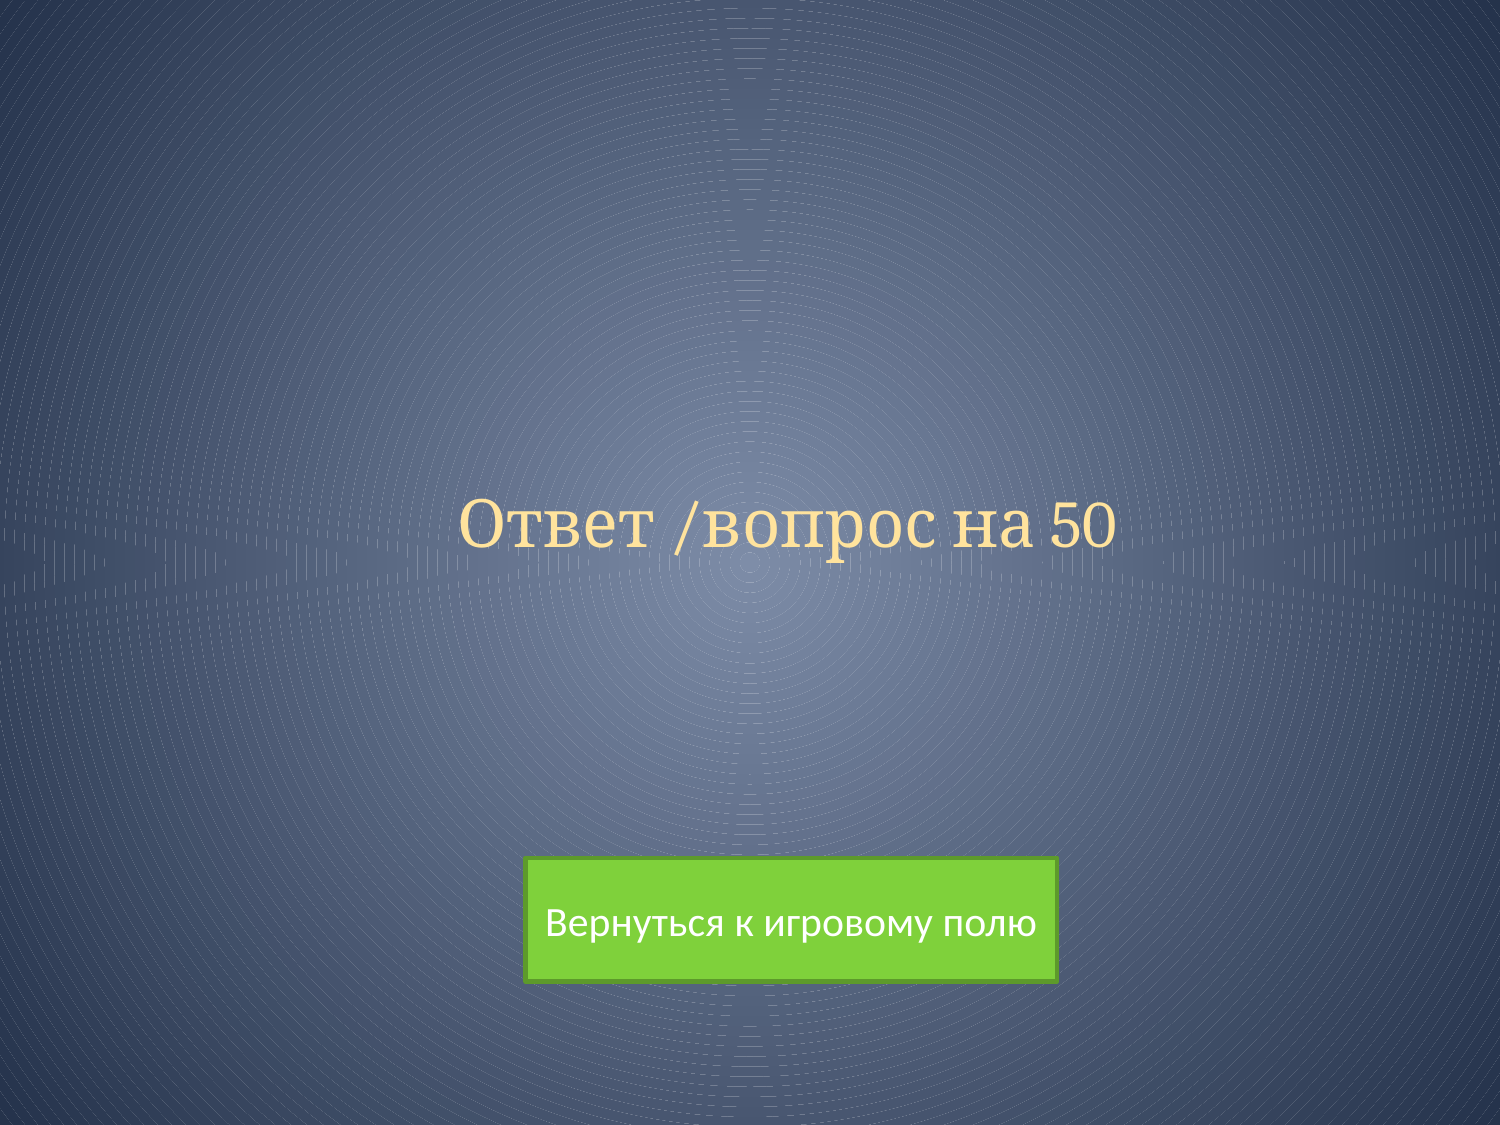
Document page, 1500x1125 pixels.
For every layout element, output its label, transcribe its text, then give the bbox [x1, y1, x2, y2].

title Ответ /вопрос на 50 [112, 373, 1463, 669]
